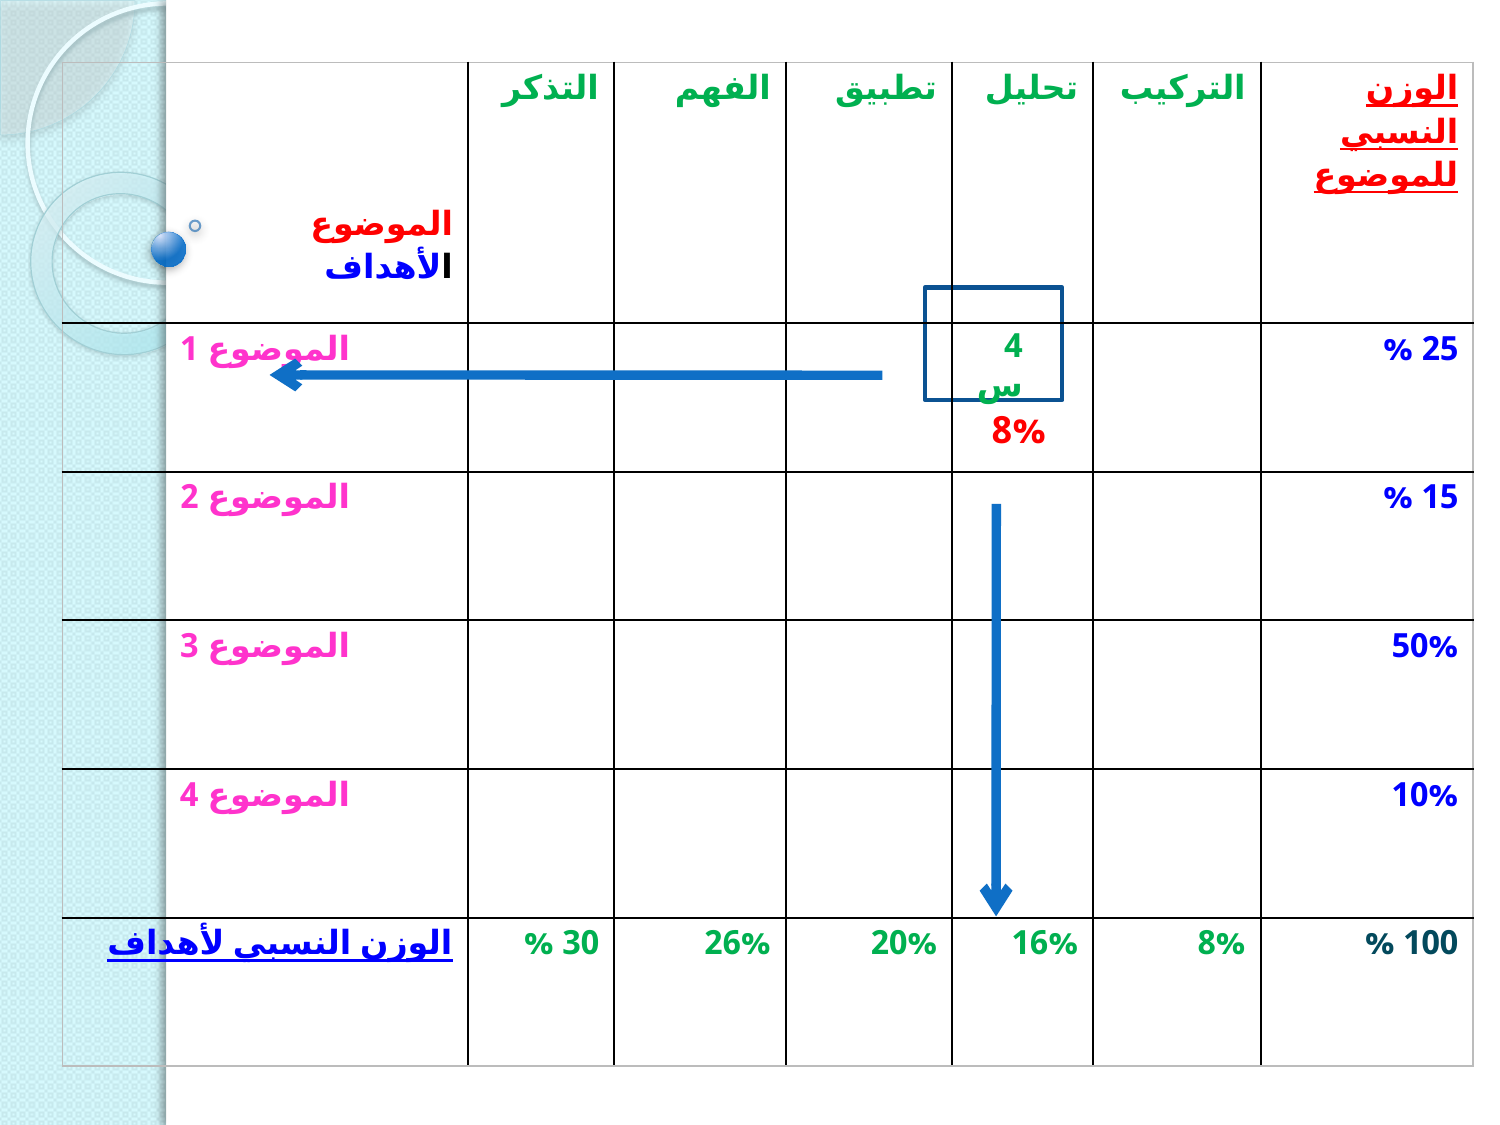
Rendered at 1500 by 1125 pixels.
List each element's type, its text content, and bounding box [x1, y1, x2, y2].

table_cell الموضوع 1 [63, 324, 467, 471]
table_cell [787, 324, 951, 471]
table_cell 16% [953, 919, 1092, 1065]
table_cell [953, 473, 1092, 619]
table_cell 100 % [1262, 919, 1472, 1065]
table_cell [787, 770, 951, 917]
table_cell [1094, 770, 1260, 917]
table_cell [1094, 473, 1260, 619]
table_cell الموضوع 4 [63, 770, 467, 917]
table_cell [953, 324, 1092, 471]
table_cell [953, 770, 995, 917]
table_header التركيب [1094, 63, 1260, 322]
table_cell [469, 621, 613, 768]
table_cell [615, 473, 785, 619]
table_cell [787, 473, 951, 619]
table_cell 8% [1094, 919, 1260, 1065]
table_cell [953, 721, 991, 768]
table_cell [953, 621, 991, 707]
table_cell [1094, 324, 1260, 471]
table_cell [997, 770, 1092, 917]
table_cell [469, 386, 613, 471]
table_cell [469, 770, 613, 917]
table_header الفهم [615, 63, 785, 322]
table_header الموضوع الأهداف [63, 63, 467, 322]
table_cell الموضوع 2 [63, 473, 467, 619]
table_header تطبيق [787, 63, 951, 322]
table_header الوزن النسبي للموضوع [1262, 63, 1472, 322]
table_cell الوزن النسبي لأهداف [63, 919, 467, 1065]
text_box 4 س [937, 316, 1038, 411]
table_cell 25 % [1262, 324, 1472, 471]
table_cell [615, 386, 785, 471]
table_header التذكر [469, 63, 613, 322]
text_box 8% [960, 398, 1061, 459]
table_cell [615, 324, 785, 370]
table_cell 10% [1262, 770, 1472, 917]
table_cell 50% [1262, 621, 1472, 768]
table_cell 30 % [469, 919, 613, 1065]
table_cell 15 % [1262, 473, 1472, 619]
table_cell [615, 621, 785, 768]
table_cell [469, 324, 613, 370]
table_cell الموضوع 3 [63, 621, 467, 768]
table_cell [1094, 621, 1260, 768]
table_header تحليل [953, 63, 1092, 322]
table_cell [615, 770, 785, 917]
table_cell [469, 473, 613, 619]
table_cell 26% [615, 919, 785, 1065]
table_cell 20% [787, 919, 951, 1065]
table_cell [1001, 721, 1092, 768]
table_cell [787, 621, 951, 768]
table_cell [1001, 621, 1092, 707]
